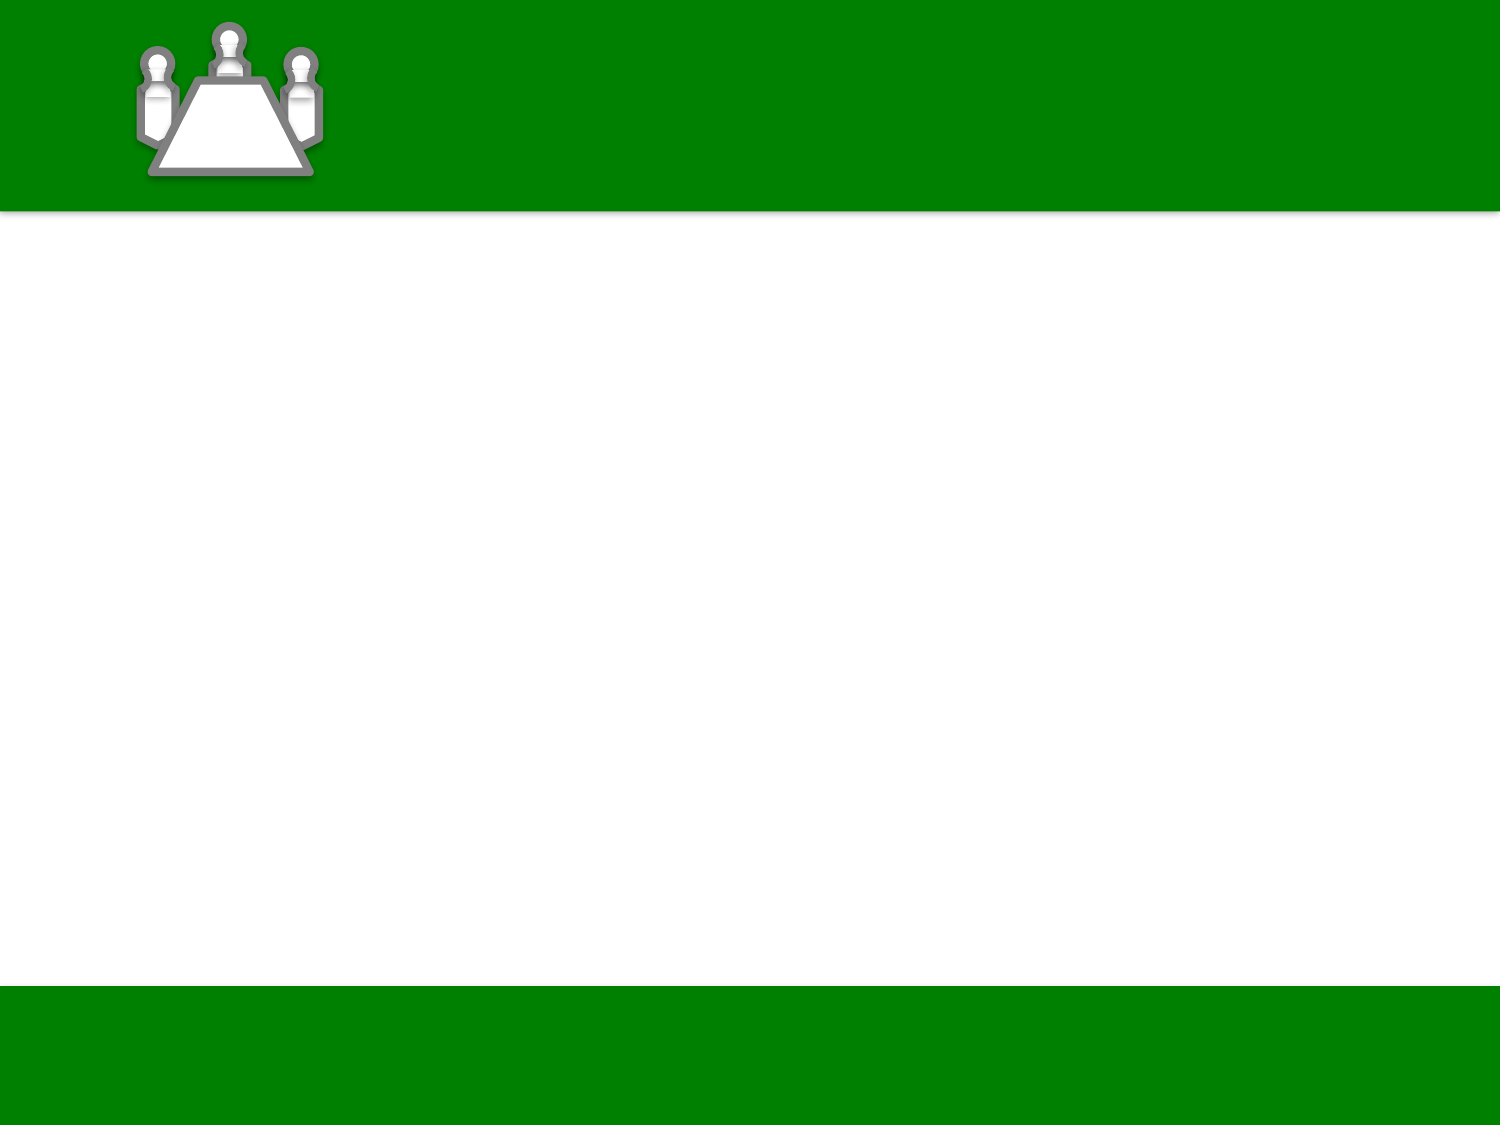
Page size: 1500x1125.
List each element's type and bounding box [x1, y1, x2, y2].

text_box [121, 25, 338, 173]
